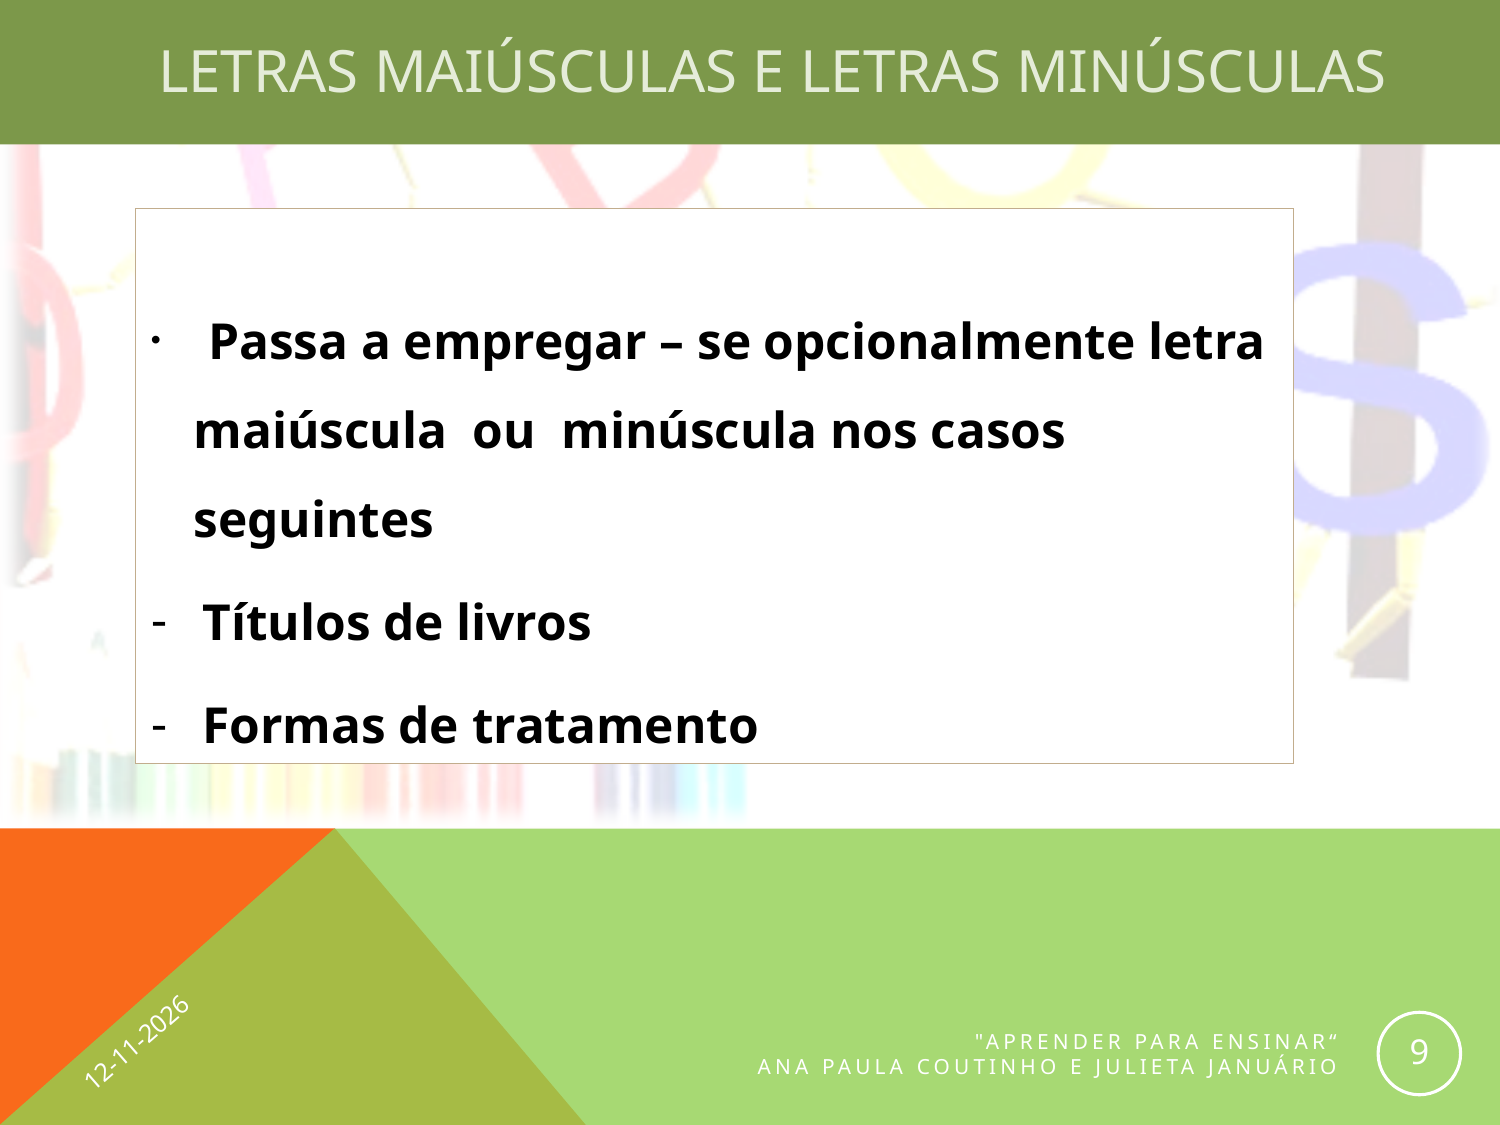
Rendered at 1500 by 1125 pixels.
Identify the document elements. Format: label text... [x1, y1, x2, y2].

slide_number 9 [1376, 1010, 1463, 1097]
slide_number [65, 849, 357, 1109]
footer "Aprender para ensinar“ Ana Paula Coutinho e Julieta Januário [577, 1031, 1352, 1076]
title LETRAS MAIÚSCULAS E LETRAS MINÚSCULAS [0, 0, 1500, 145]
list Passa a empregar – se opcionalmente letra maiúscula ou minúscula nos casos seguintes Títulos de livros Formas de tratamento [135, 208, 1294, 764]
